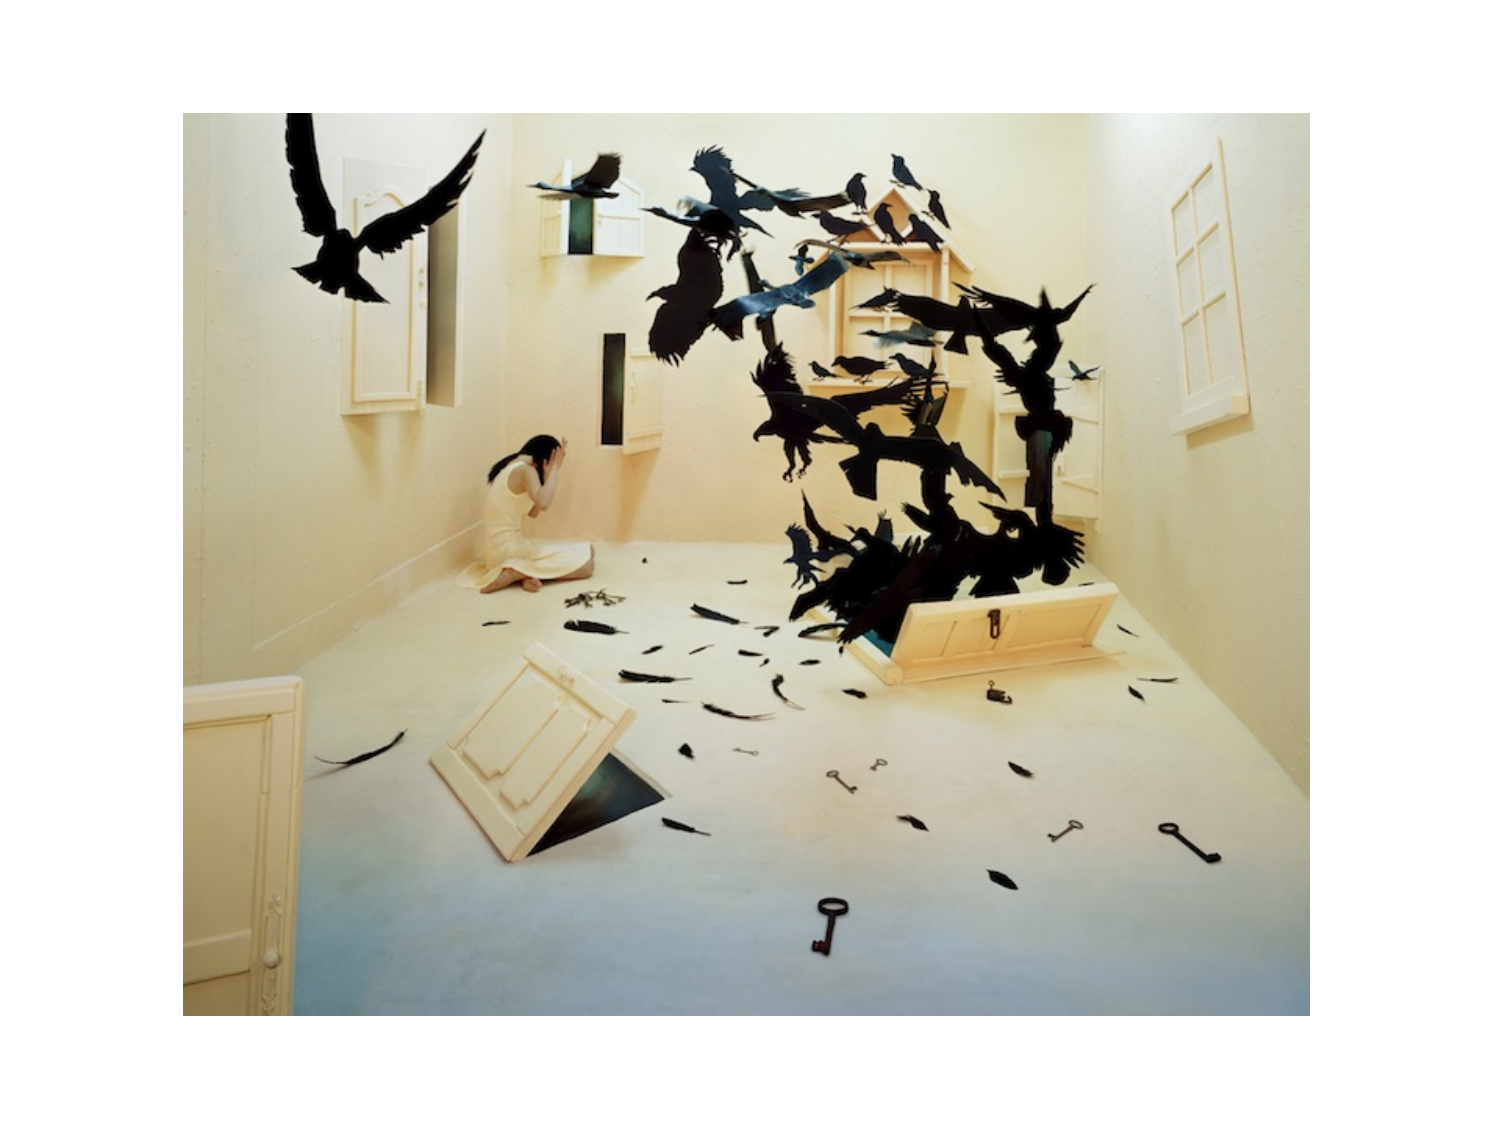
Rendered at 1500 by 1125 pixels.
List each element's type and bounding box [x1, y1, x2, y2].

picture [182, 113, 1310, 1016]
